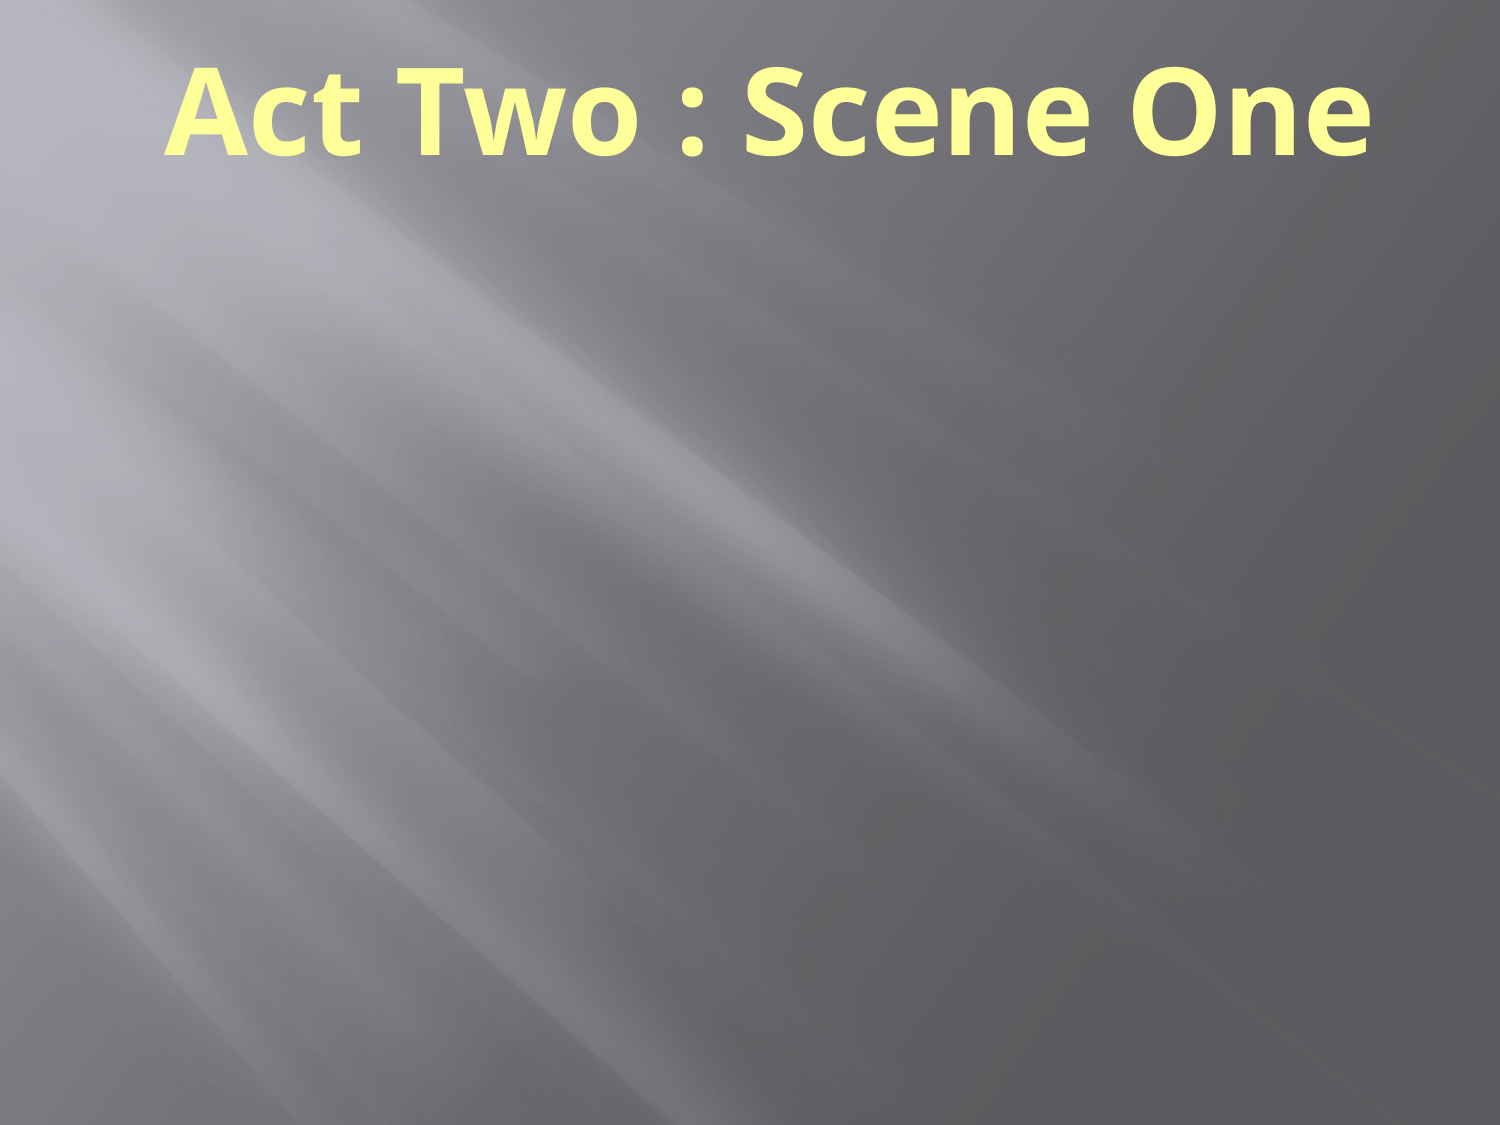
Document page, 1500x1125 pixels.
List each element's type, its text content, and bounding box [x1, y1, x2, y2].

list Act Two : Scene One [123, 42, 1399, 208]
